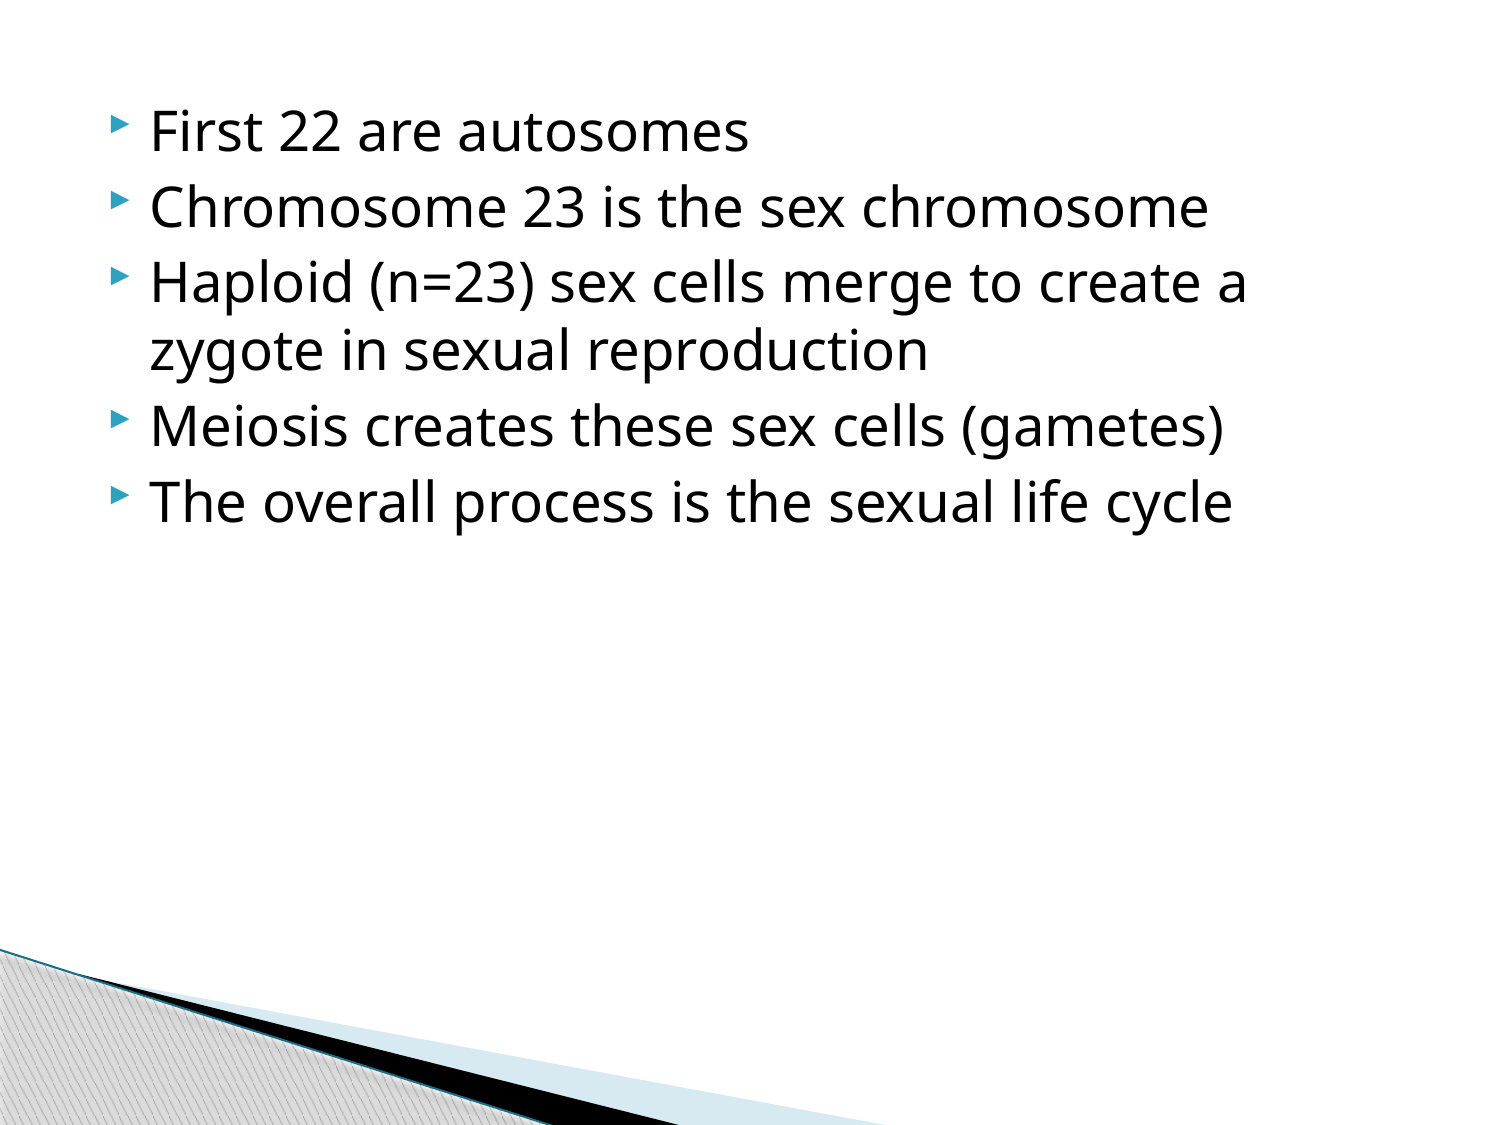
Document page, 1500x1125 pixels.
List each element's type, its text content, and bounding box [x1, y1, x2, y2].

list First 22 are autosomes Chromosome 23 is the sex chromosome Haploid (n=23) sex cells merge to create a zygote in sexual reproduction Meiosis creates these sex cells (gametes) The overall process is the sexual life cycle [75, 87, 1425, 986]
